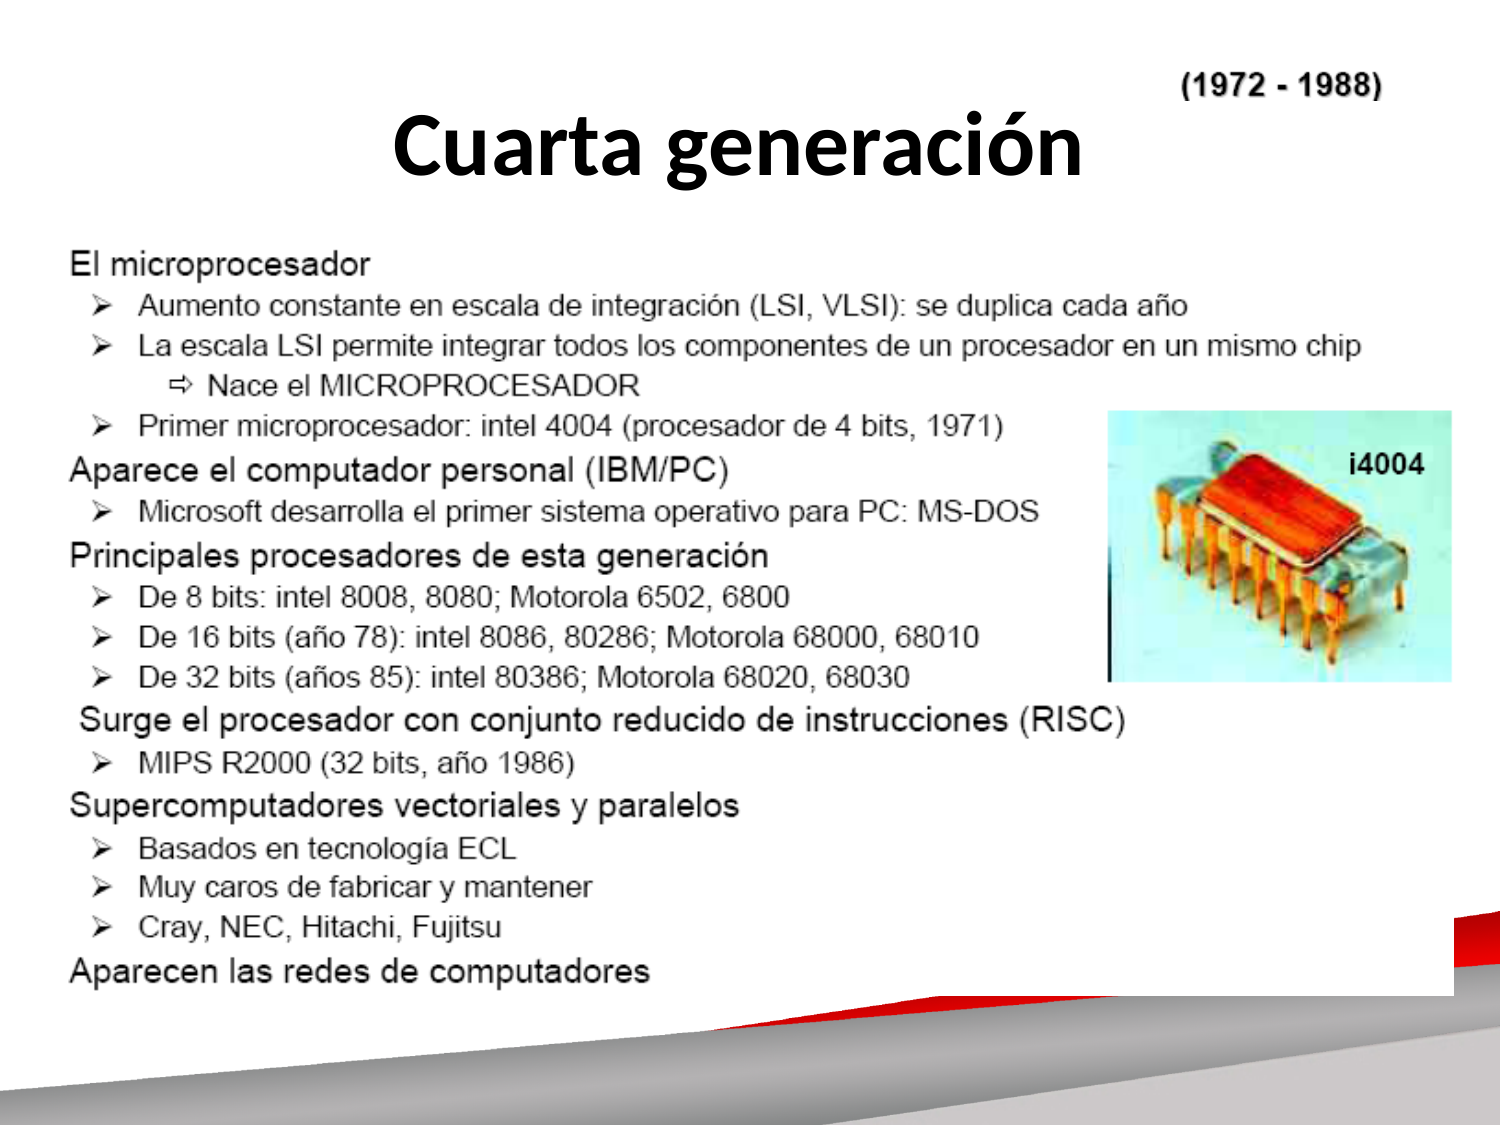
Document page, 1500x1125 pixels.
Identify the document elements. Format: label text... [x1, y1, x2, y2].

picture [1171, 58, 1390, 101]
picture [0, 236, 1500, 1125]
title Cuarta generación [75, 45, 1425, 233]
